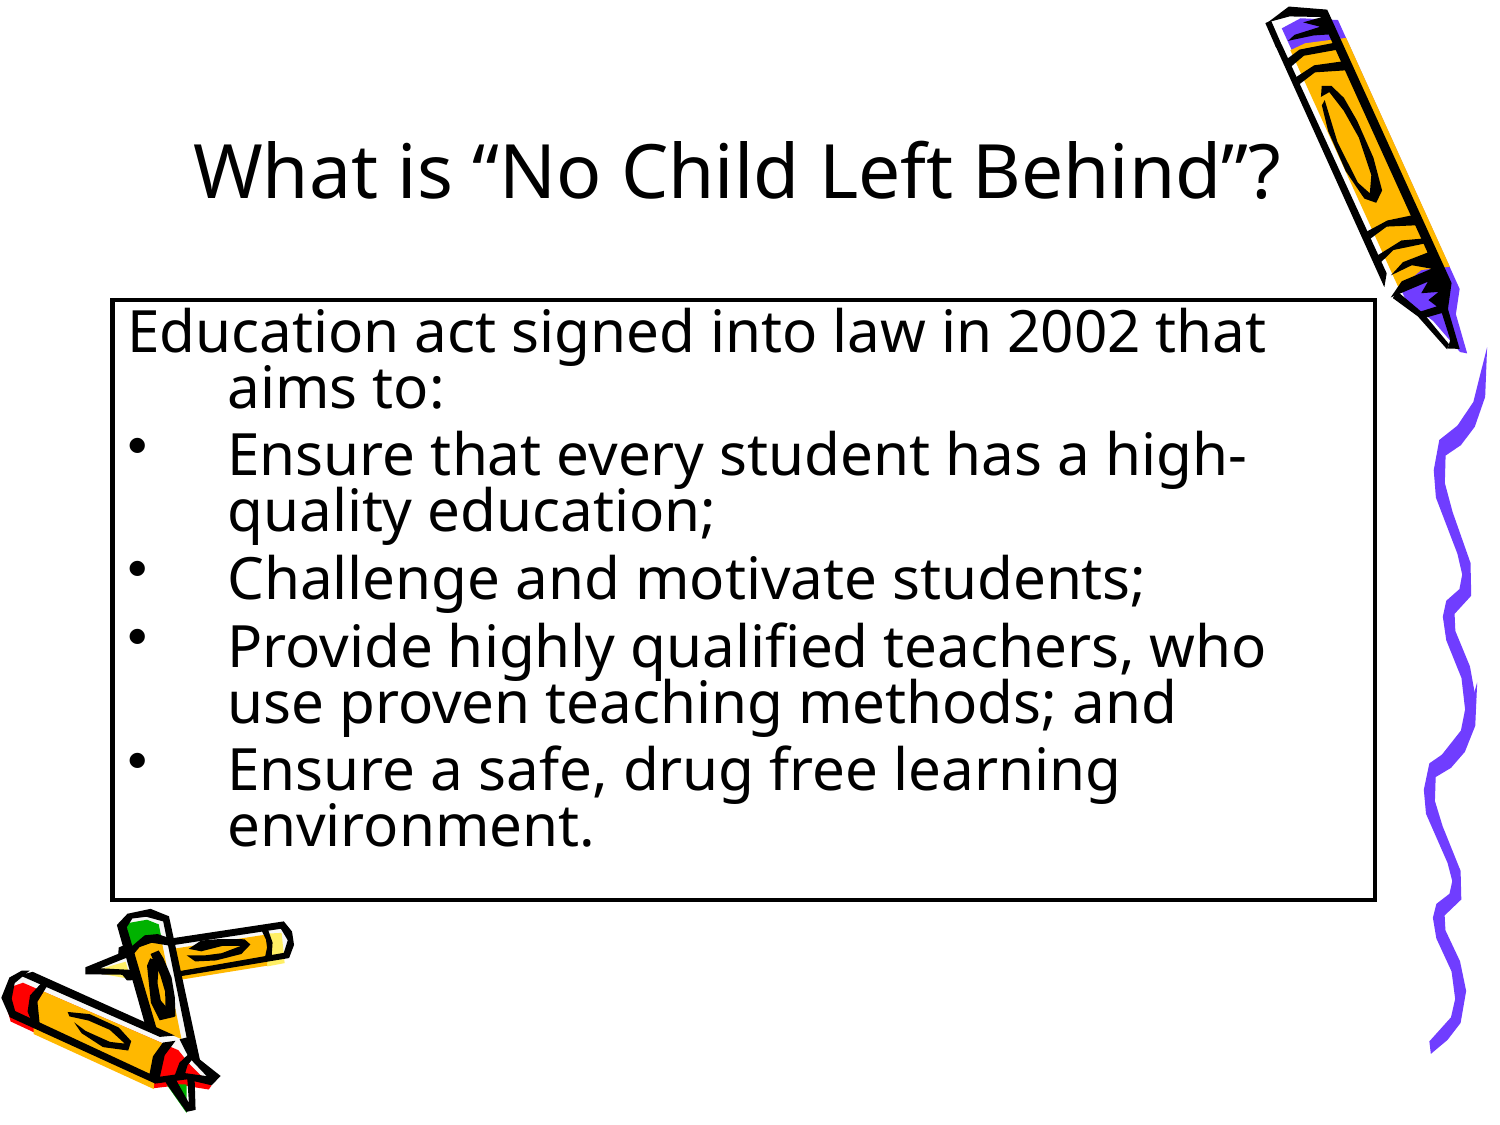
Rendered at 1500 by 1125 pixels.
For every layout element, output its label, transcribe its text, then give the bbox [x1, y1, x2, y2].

text_box Education act signed into law in 2002 that aims to: Ensure that every student has a high-quality education; Challenge and motivate students; Provide highly qualified teachers, who use proven teaching methods; and Ensure a safe, drug free learning environment. [112, 299, 1375, 900]
text_box What is “No Child Left Behind”? [112, 75, 1363, 263]
